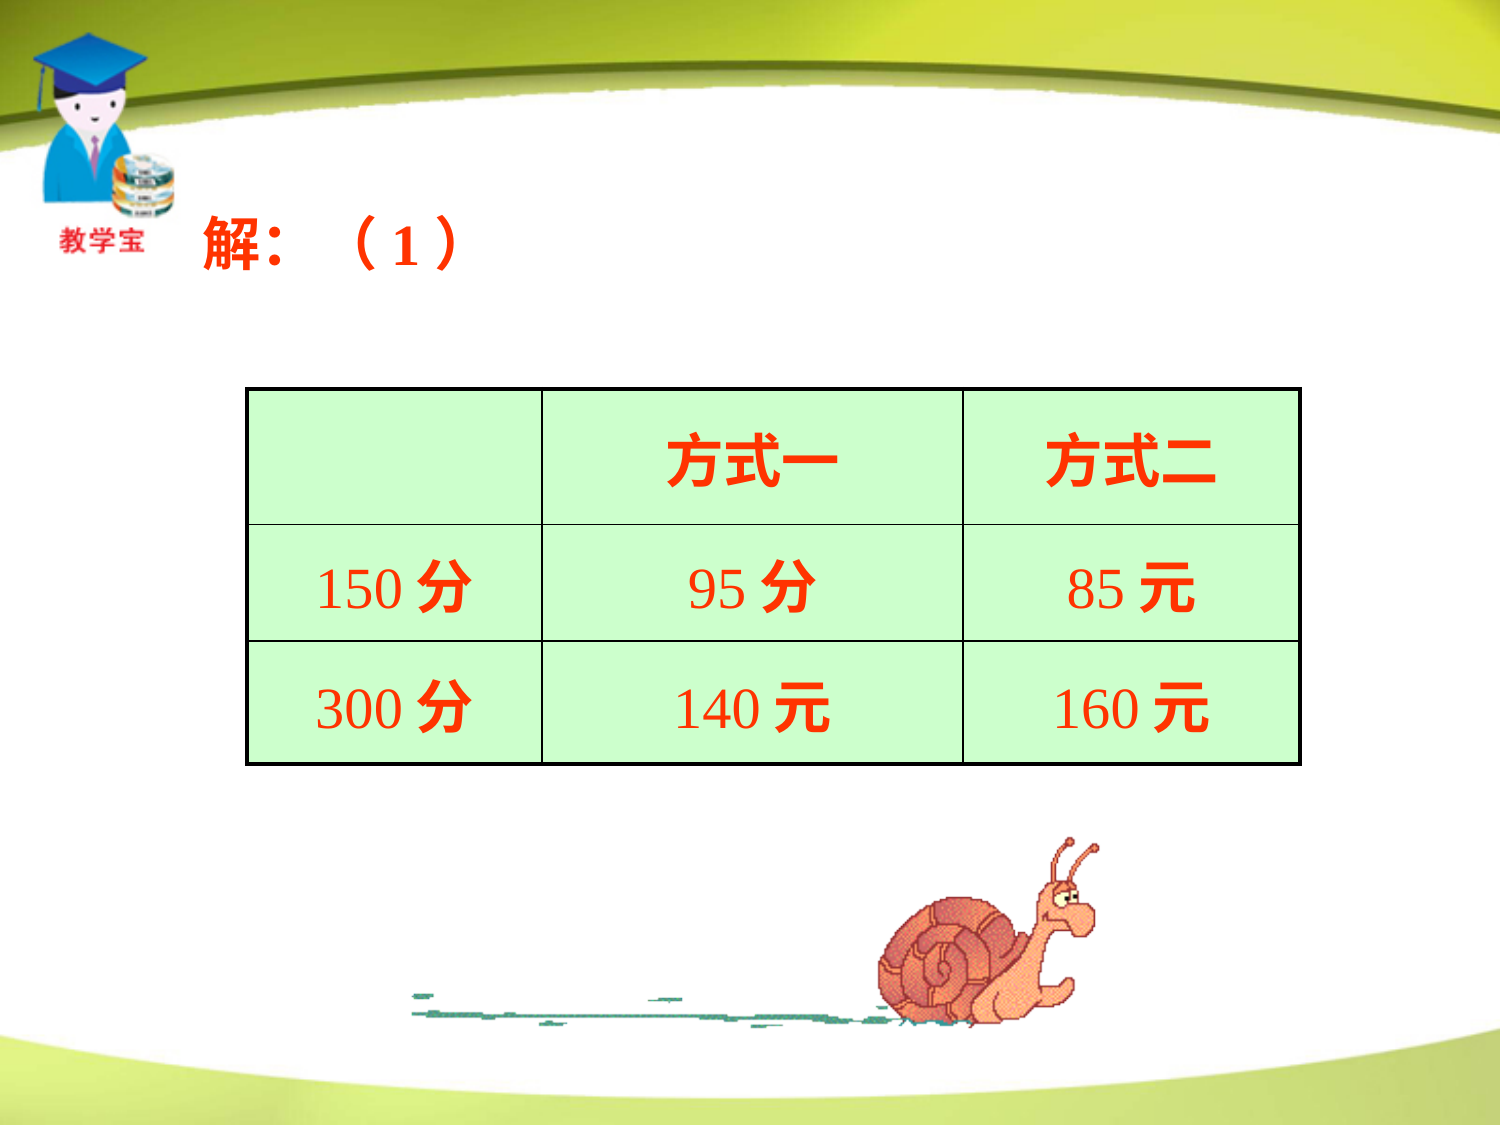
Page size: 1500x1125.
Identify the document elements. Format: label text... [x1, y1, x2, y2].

table_cell 150分 [249, 525, 541, 640]
table_cell 300分 [249, 642, 541, 762]
table_header [249, 391, 541, 524]
table_header 方式二 [964, 391, 1298, 524]
table_cell 85元 [964, 525, 1298, 640]
text_box 解：（1） [188, 199, 850, 285]
table_cell 160元 [964, 642, 1298, 762]
table_cell 95分 [543, 525, 962, 640]
table_header 方式一 [543, 391, 962, 524]
picture [0, 0, 1500, 1125]
table_cell 140元 [543, 642, 962, 762]
